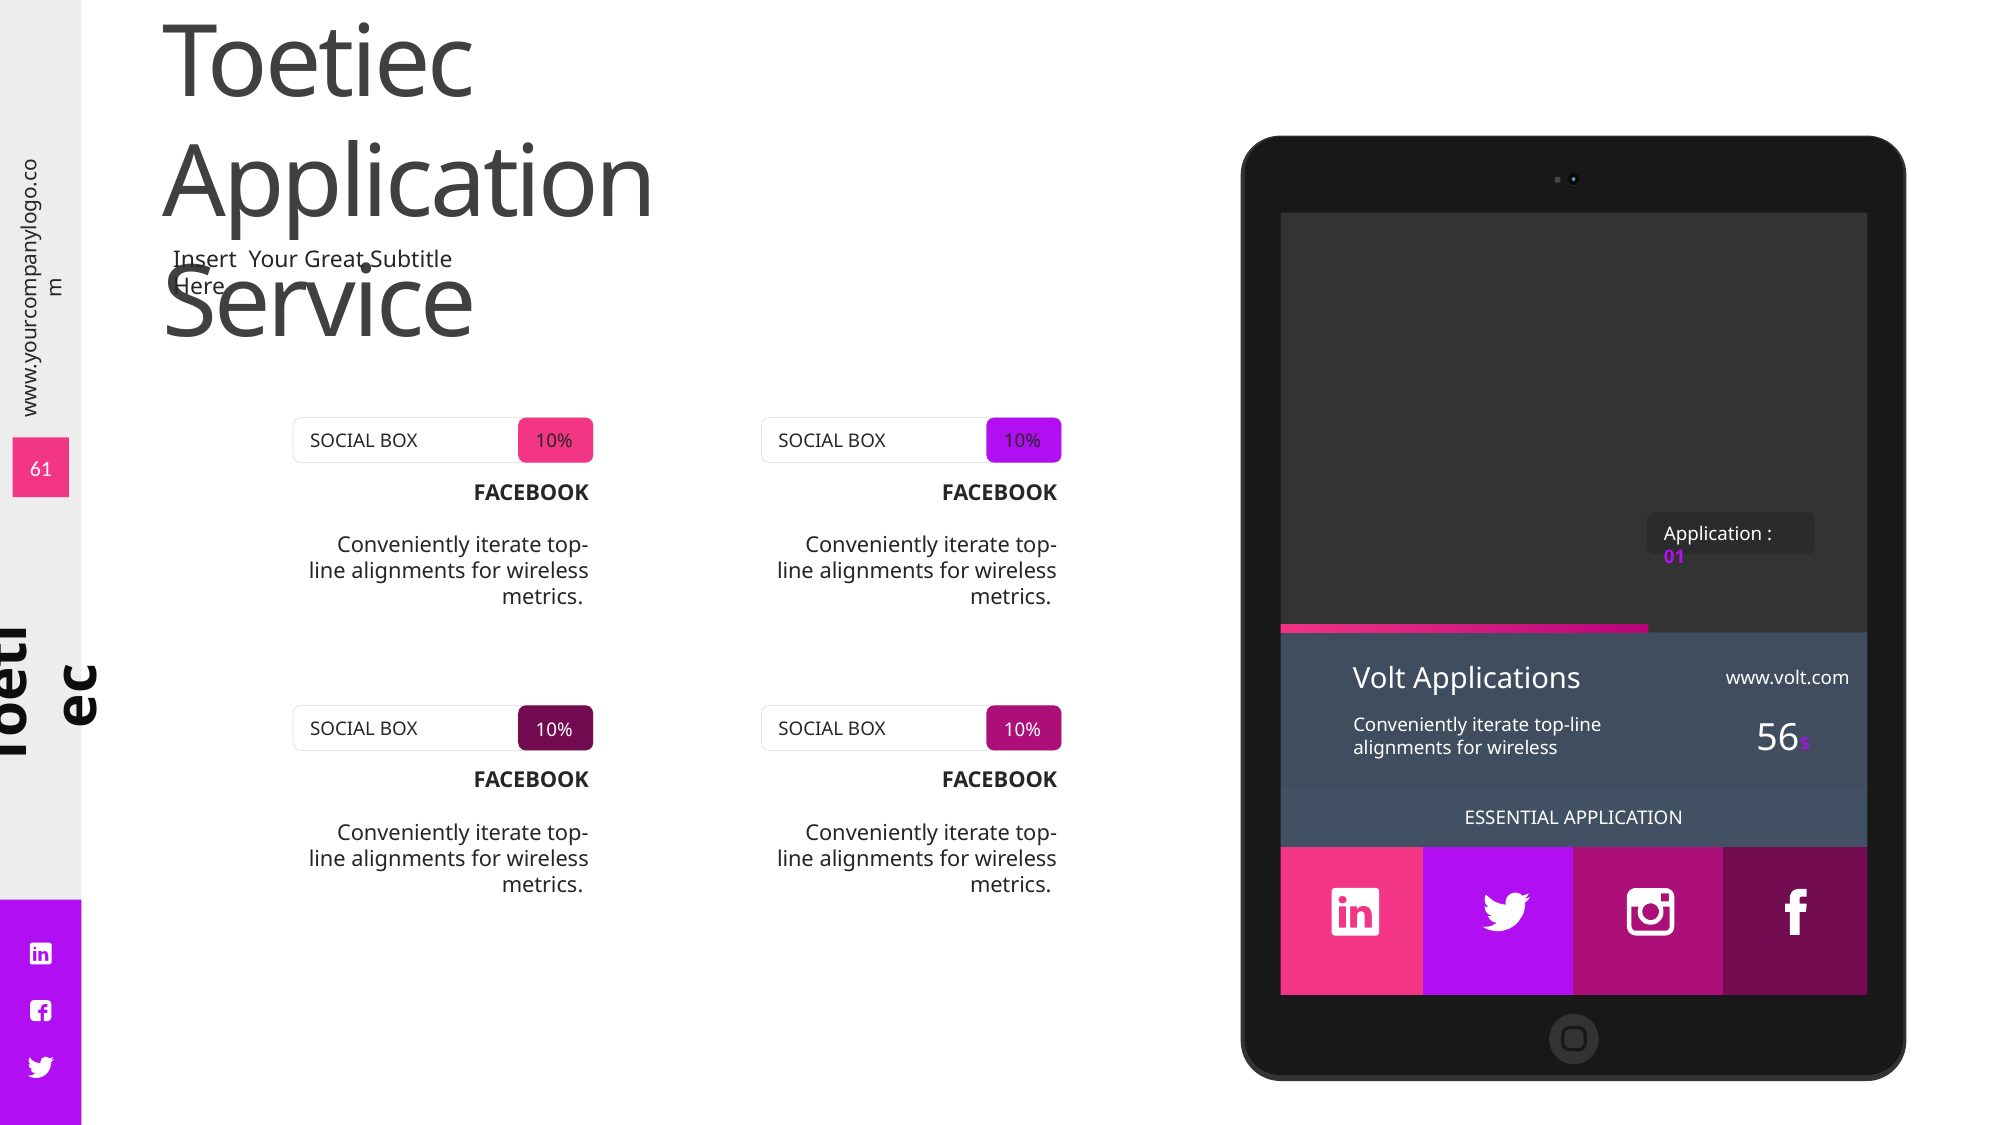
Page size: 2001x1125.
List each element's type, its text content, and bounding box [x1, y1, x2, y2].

text_box 10% [517, 416, 598, 464]
text_box SOCIAL BOX [760, 416, 992, 464]
text_box FACEBOOK Conveniently iterate top-line alignments for wireless metrics. [761, 758, 1073, 905]
text_box FACEBOOK Conveniently iterate top-line alignments for wireless metrics. [761, 470, 1073, 617]
text_box SOCIAL BOX [292, 704, 523, 752]
text_box 10% [985, 416, 1066, 464]
text_box SOCIAL BOX [760, 704, 991, 752]
text_box 10% [517, 705, 598, 753]
picture [1280, 214, 1868, 998]
text_box Insert Your Great Subtitle Here [158, 237, 512, 307]
text_box SOCIAL BOX [292, 416, 524, 464]
text_box FACEBOOK Conveniently iterate top-line alignments for wireless metrics. [293, 758, 604, 905]
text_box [1549, 1013, 1599, 1065]
text_box 10% [985, 705, 1066, 753]
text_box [1554, 173, 1580, 186]
text_box Toetiec Application Service [147, 116, 849, 236]
slide_number 61 [12, 437, 69, 498]
text_box [1244, 136, 1904, 1076]
text_box [1240, 135, 1907, 1082]
text_box FACEBOOK Conveniently iterate top-line alignments for wireless metrics. [293, 470, 604, 617]
